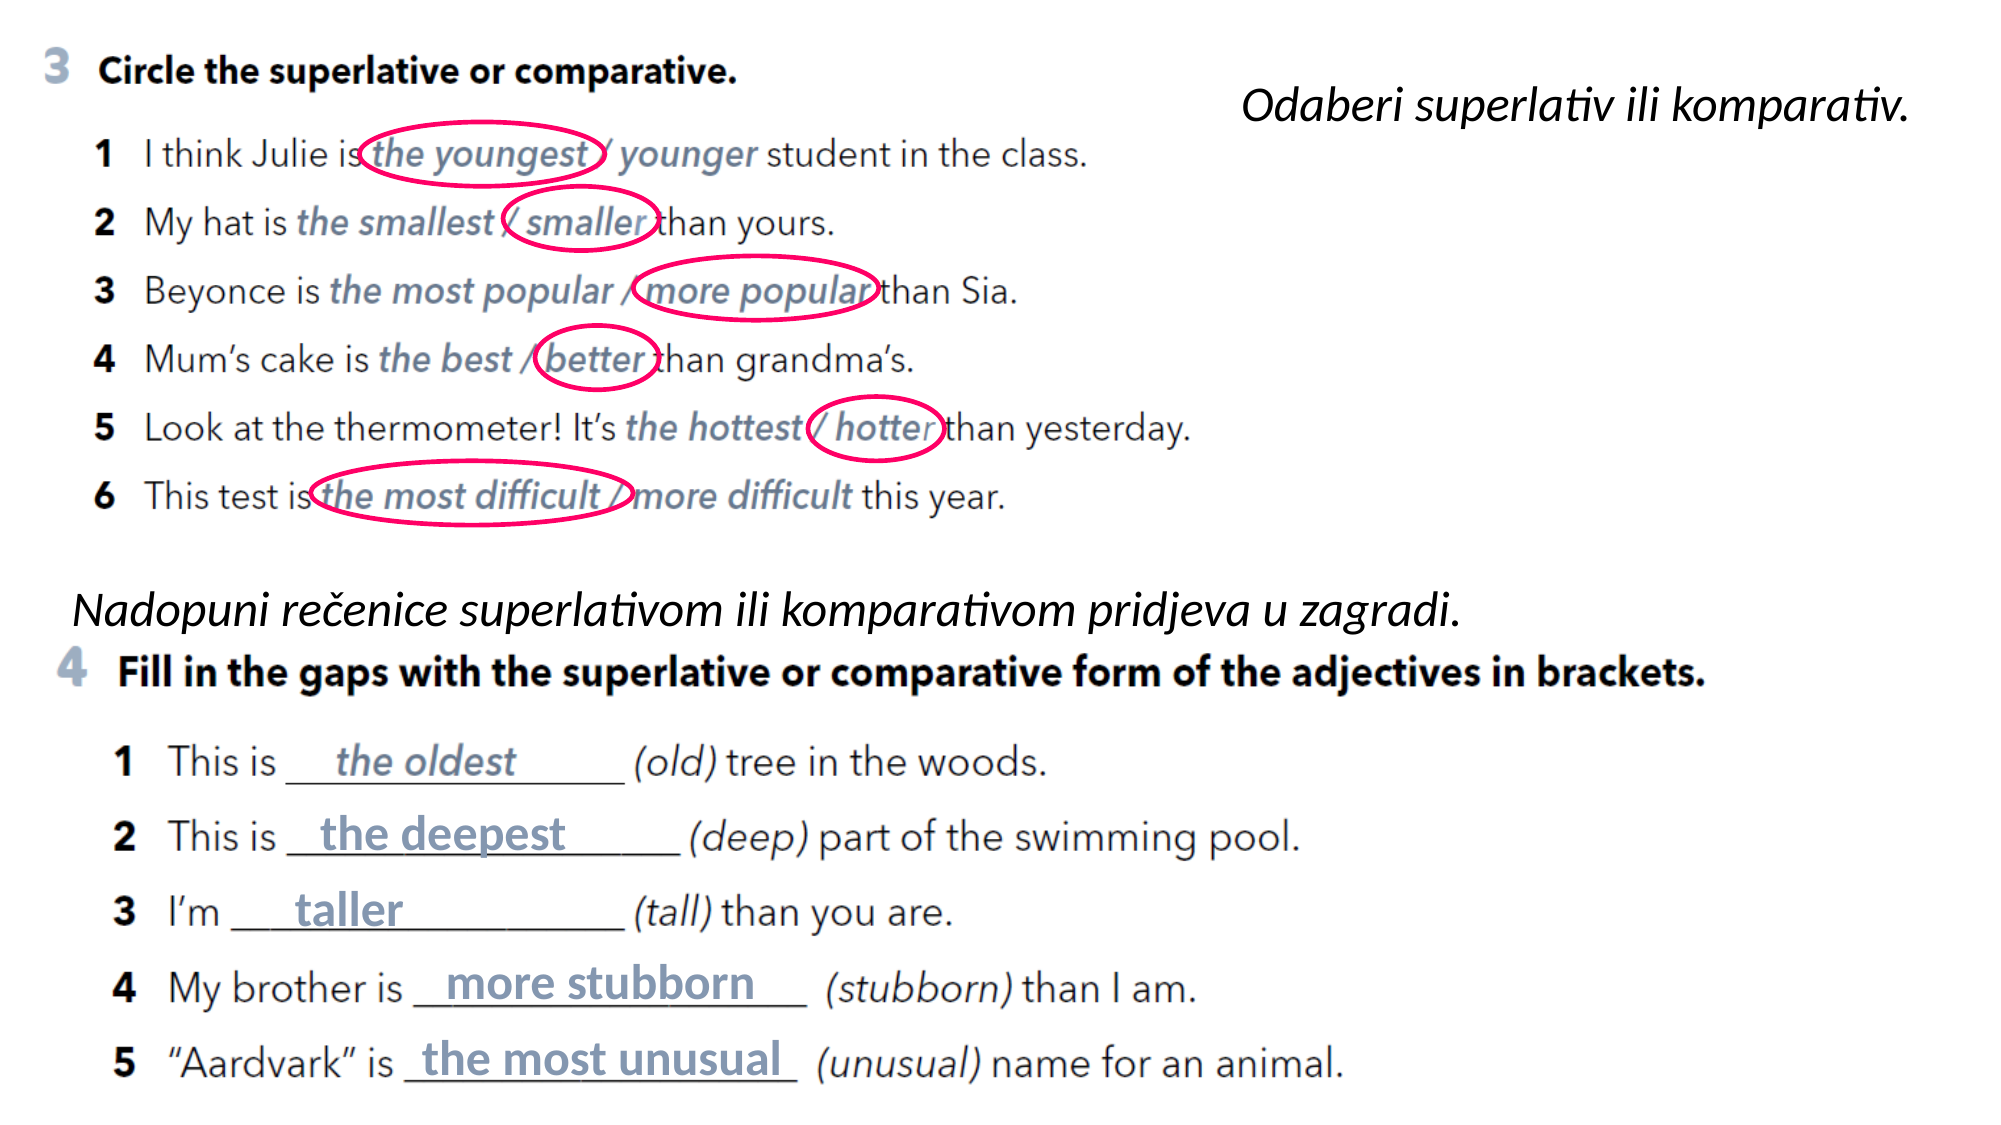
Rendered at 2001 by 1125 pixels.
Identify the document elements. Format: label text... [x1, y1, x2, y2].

text_box Nadopuni rečenice superlativom ili komparativom pridjeva u zagradi. [56, 569, 1906, 644]
picture [44, 639, 1714, 1099]
text_box Odaberi superlativ ili komparativ. [1226, 64, 1945, 139]
picture [23, 30, 1203, 546]
